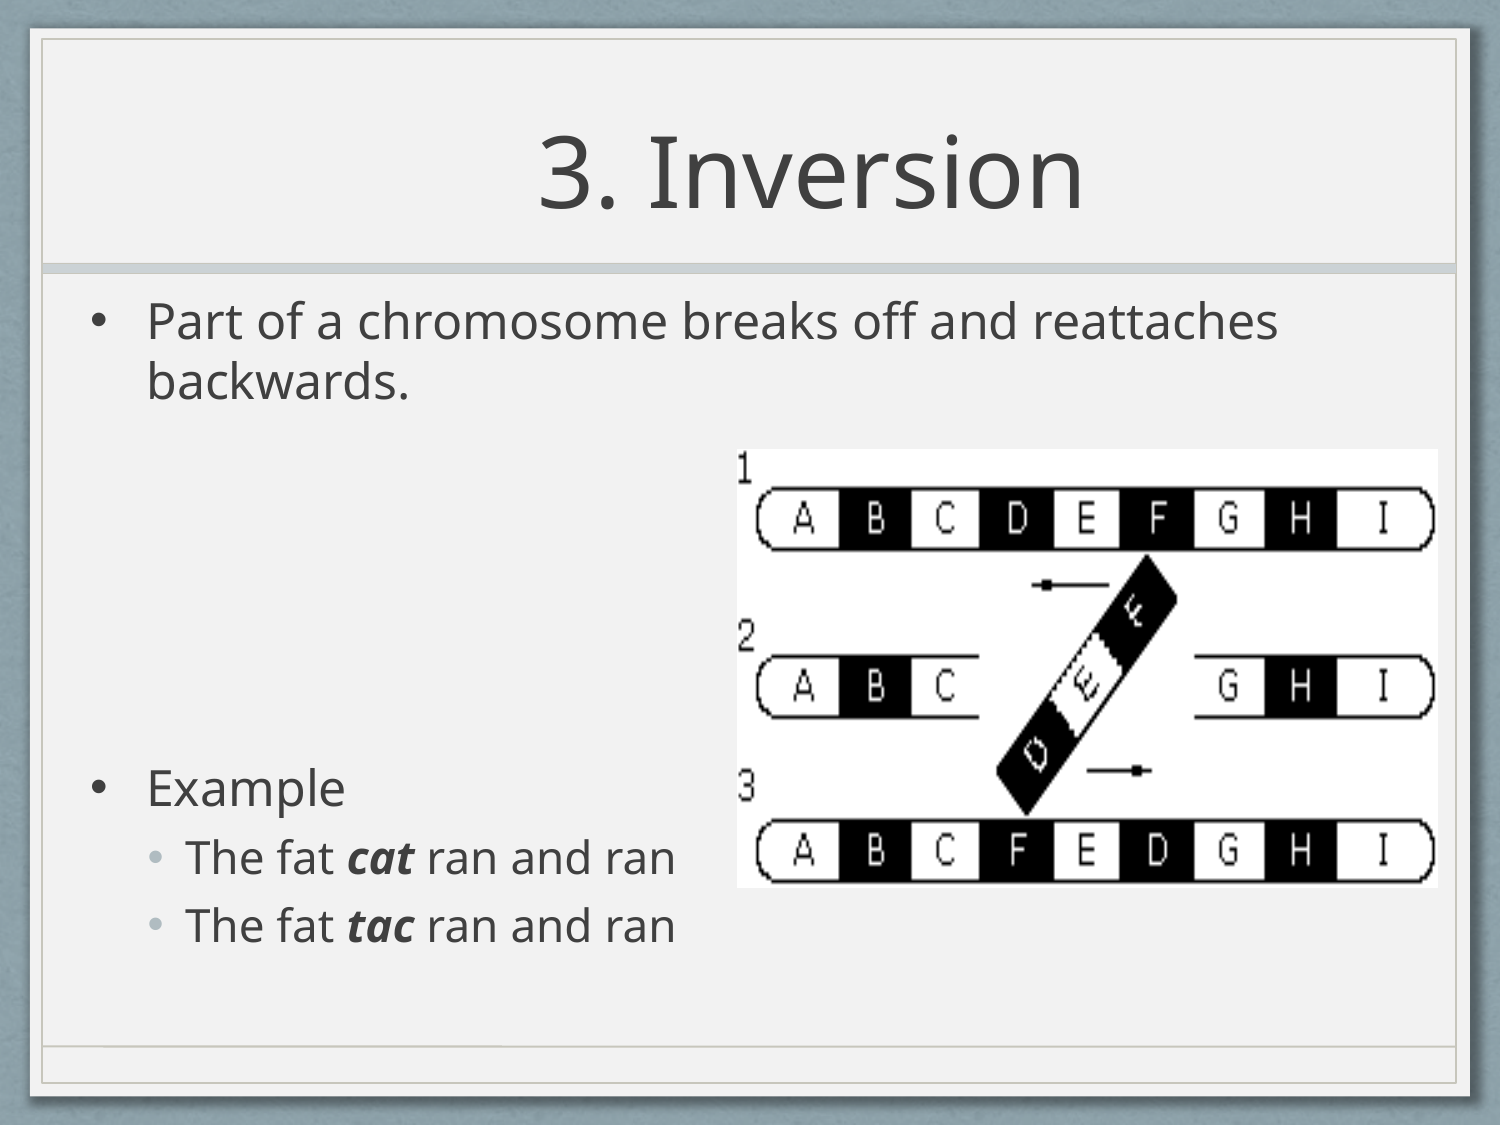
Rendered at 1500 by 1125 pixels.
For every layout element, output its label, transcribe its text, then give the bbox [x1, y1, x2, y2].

list Part of a chromosome breaks off and reattaches backwards. Example The fat cat ran and ran The fat tac ran and ran [75, 282, 1413, 1125]
picture [736, 449, 1438, 889]
title 3. Inversion [174, 75, 1450, 263]
